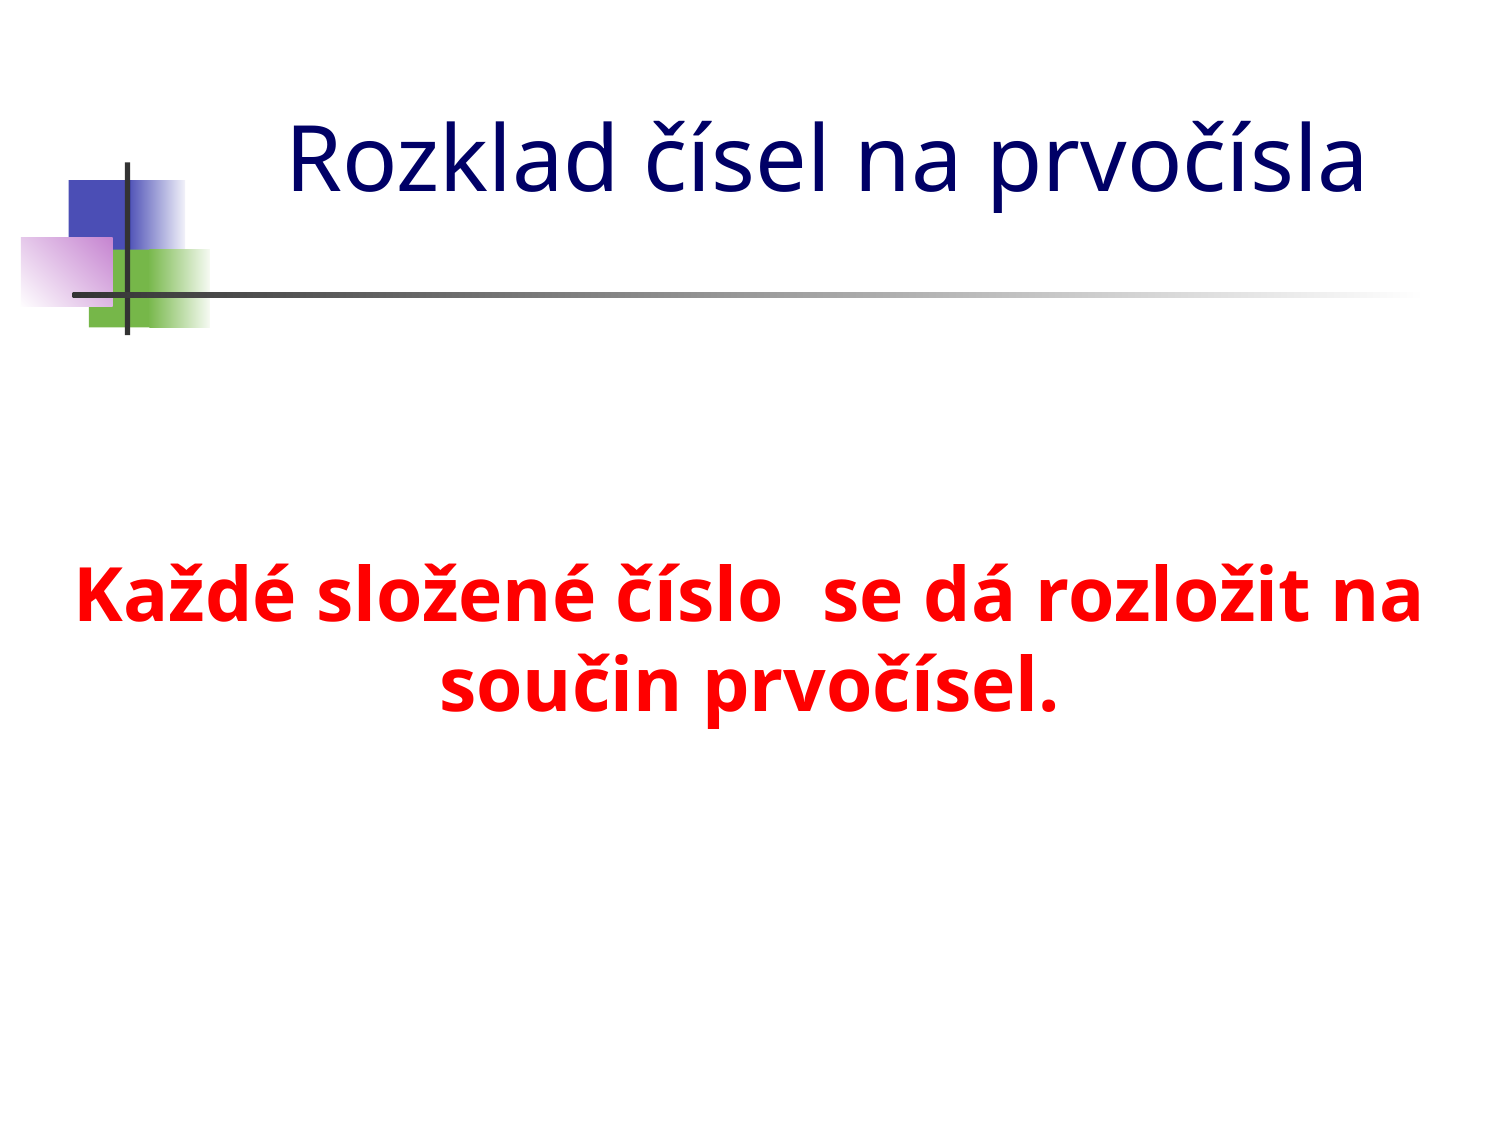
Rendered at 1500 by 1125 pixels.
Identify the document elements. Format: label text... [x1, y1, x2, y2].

title Rozklad čísel na prvočísla [188, 34, 1468, 276]
text_box Každé složené číslo se dá rozložit na součin prvočísel. [0, 538, 1500, 734]
